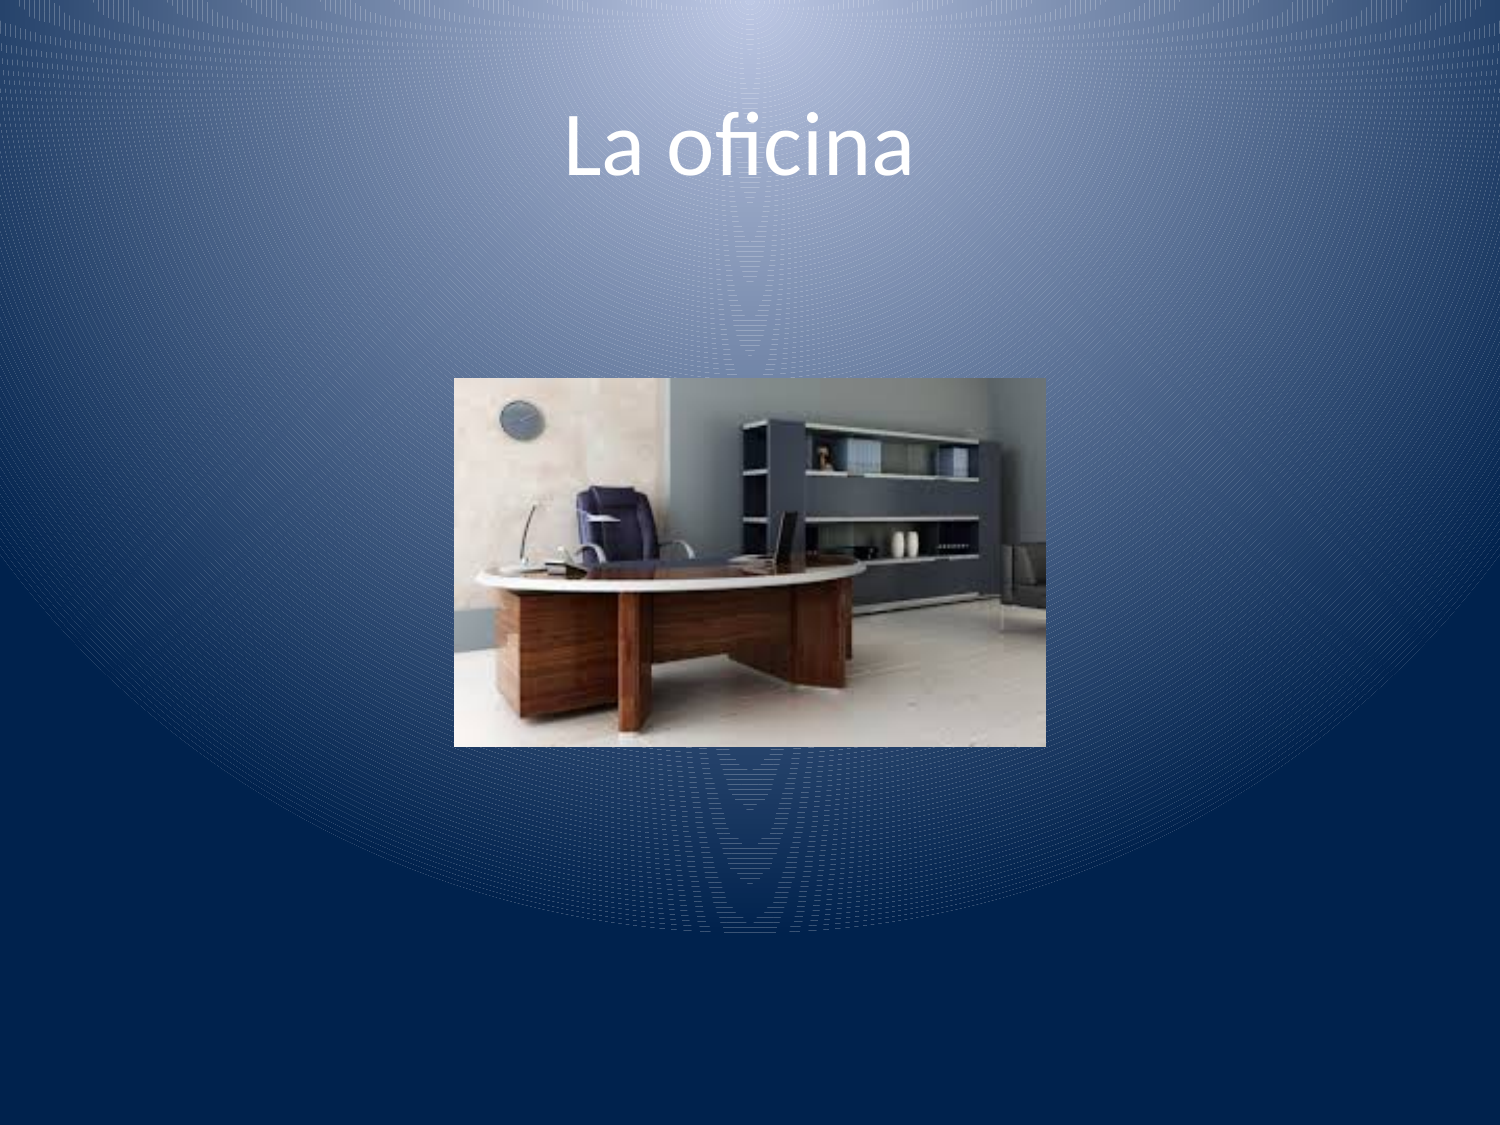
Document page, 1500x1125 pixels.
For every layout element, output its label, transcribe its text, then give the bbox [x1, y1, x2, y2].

title La oficina [75, 45, 1425, 233]
picture [453, 377, 1047, 748]
